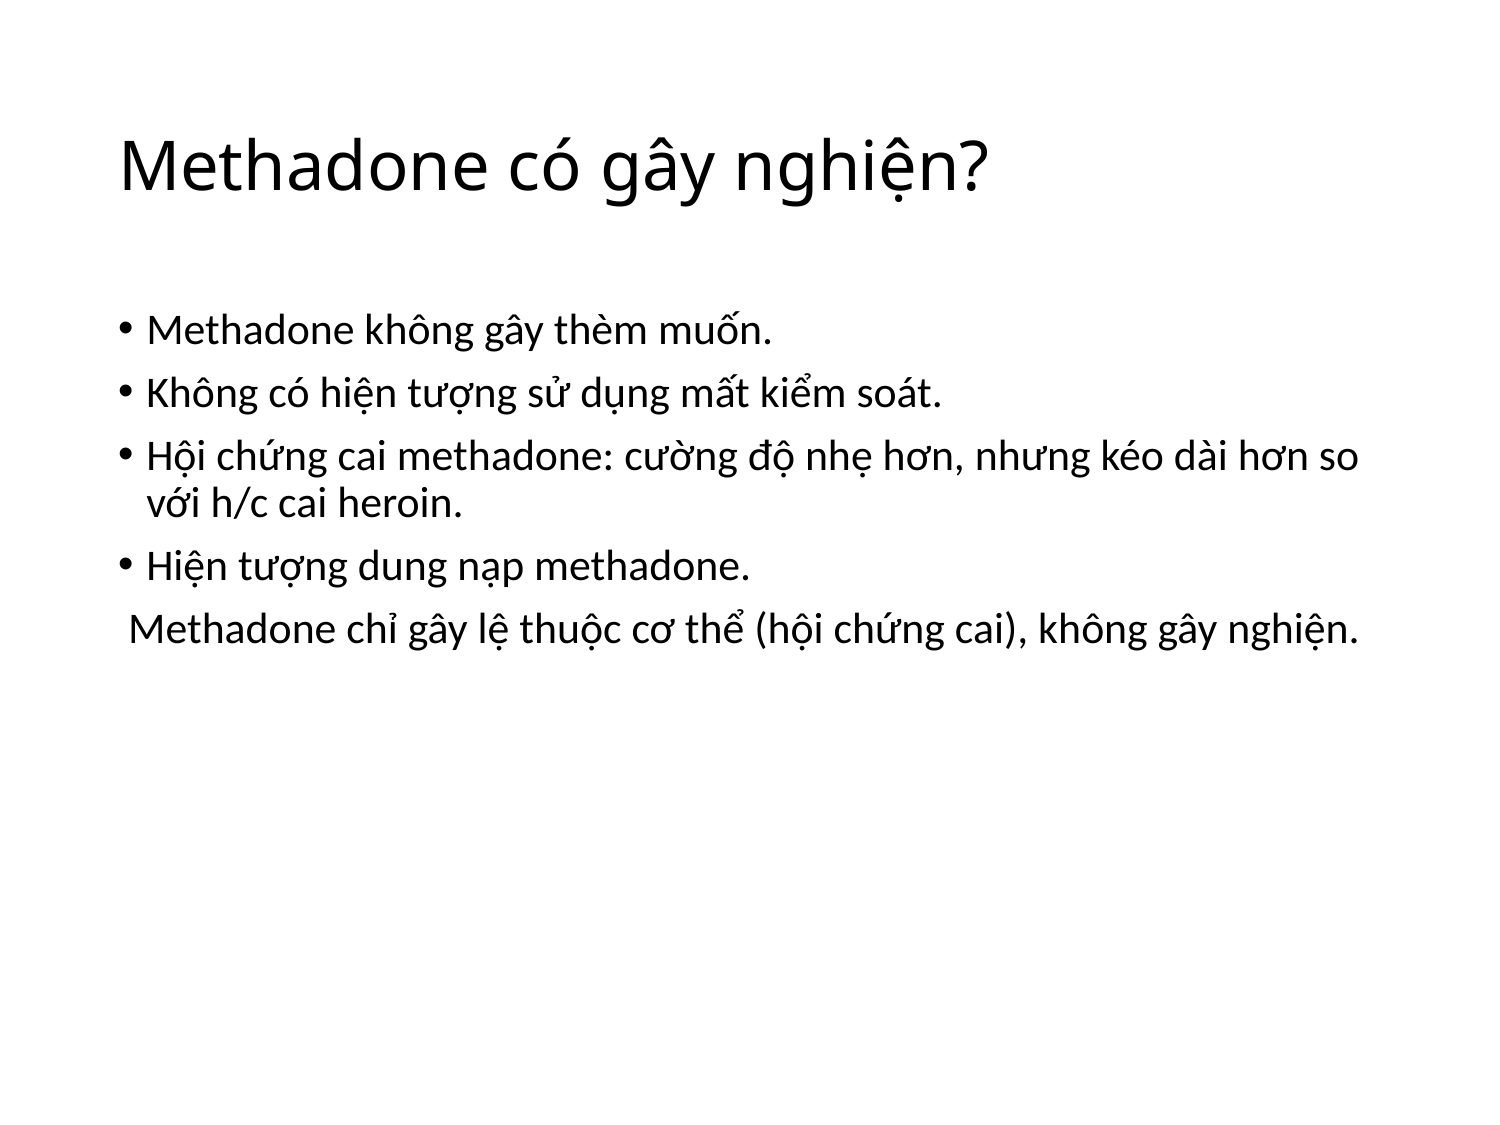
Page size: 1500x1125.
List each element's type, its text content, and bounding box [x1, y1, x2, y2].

list Methadone không gây thèm muốn. Không có hiện tượng sử dụng mất kiểm soát. Hội chứng cai methadone: cường độ nhẹ hơn, nhưng kéo dài hơn so với h/c cai heroin. Hiện tượng dung nạp methadone. Methadone chỉ gây lệ thuộc cơ thể (hội chứng cai), không gây nghiện. [103, 299, 1397, 1014]
title Methadone có gây nghiện? [103, 59, 1397, 278]
